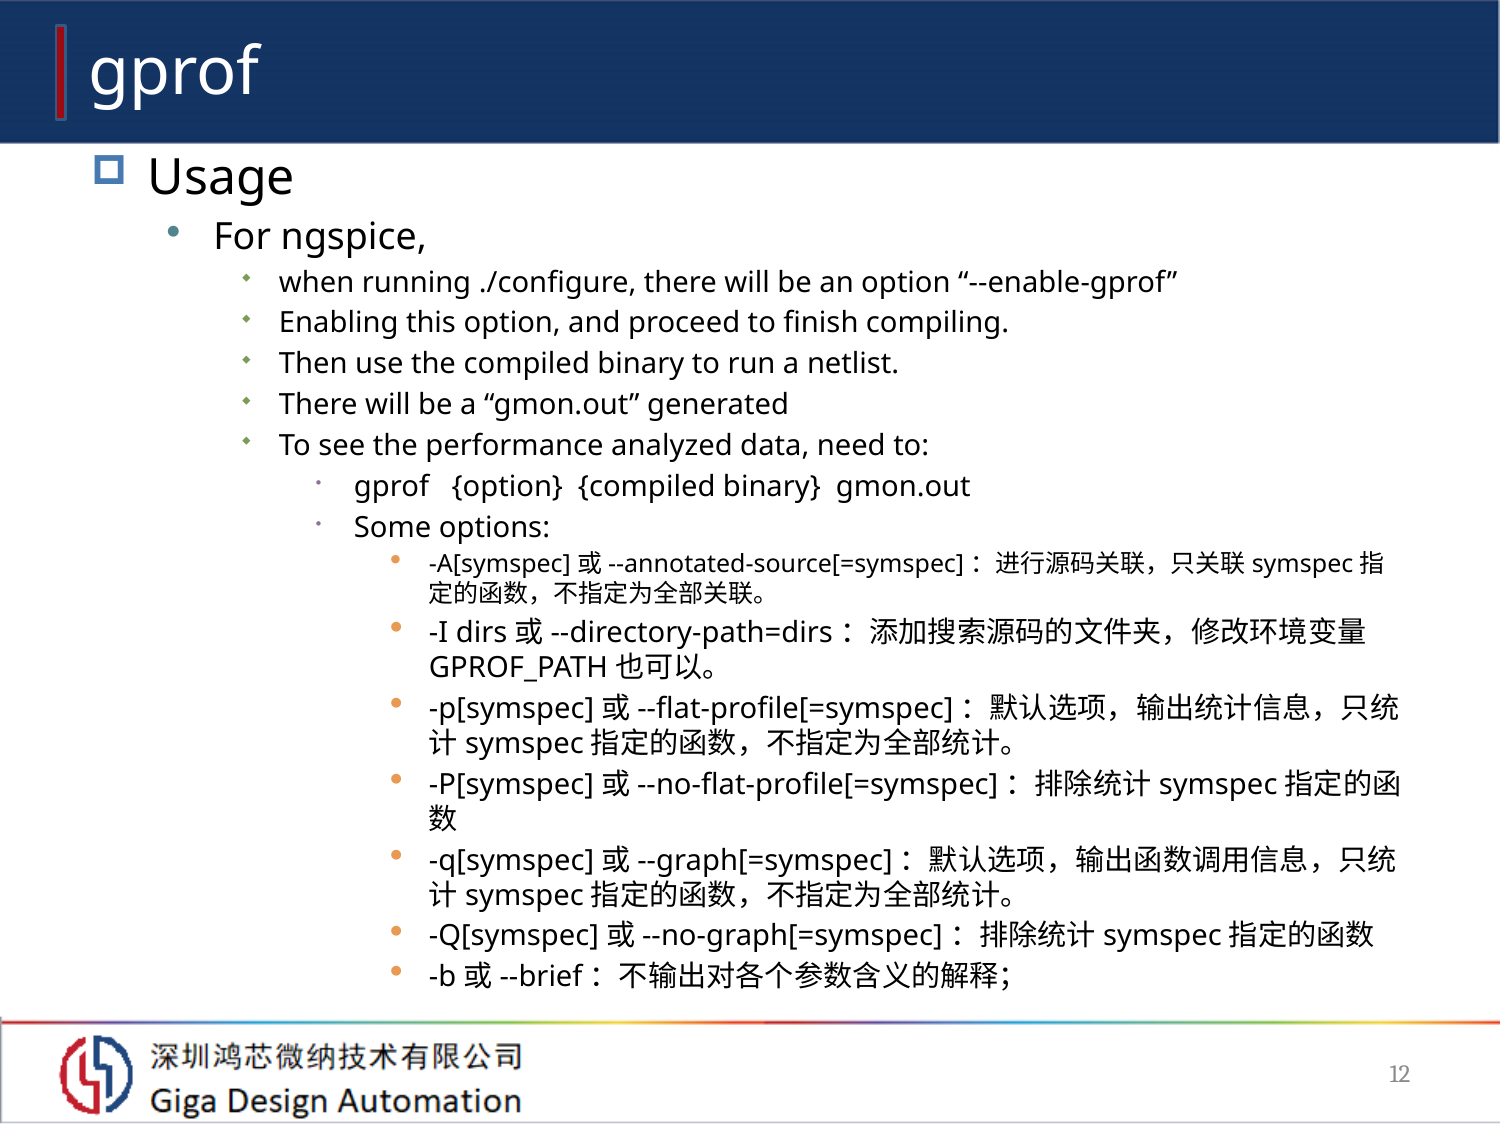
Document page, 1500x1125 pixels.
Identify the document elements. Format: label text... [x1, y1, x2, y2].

picture [0, 0, 1500, 1125]
slide_number 12 [1074, 1042, 1425, 1103]
list Usage For ngspice, when running ./configure, there will be an option “--enable-gprof” Enabling this option, and proceed to finish compiling. Then use the compiled binary to run a netlist. There will be a “gmon.out” generated To see the performance analyzed data, need to: gprof {option} {compiled binary} gmon.out Some options: -A[symspec]或--annotated-source[=symspec]：进行源码关联，只关联symspec指定的函数，不指定为全部关联。 -I dirs或--directory-path=dirs：添加搜索源码的文件夹，修改环境变量GPROF_PATH也可以。 -p[symspec]或--flat-profile[=symspec]：默认选项，输出统计信息，只统计symspec指定的函数，不指定为全部统计。 -P[symspec]或--no-flat-profile[=symspec]：排除统计symspec指定的函数 -q[symspec]或--graph[=symspec]：默认选项，输出函数调用信息，只统计symspec指定的函数，不指定为全部统计。 -Q[symspec]或--no-graph[=symspec]：排除统计symspec指定的函数 -b或--brief：不输出对各个参数含义的解释； [76, 137, 1424, 1000]
title gprof [73, 20, 1424, 138]
